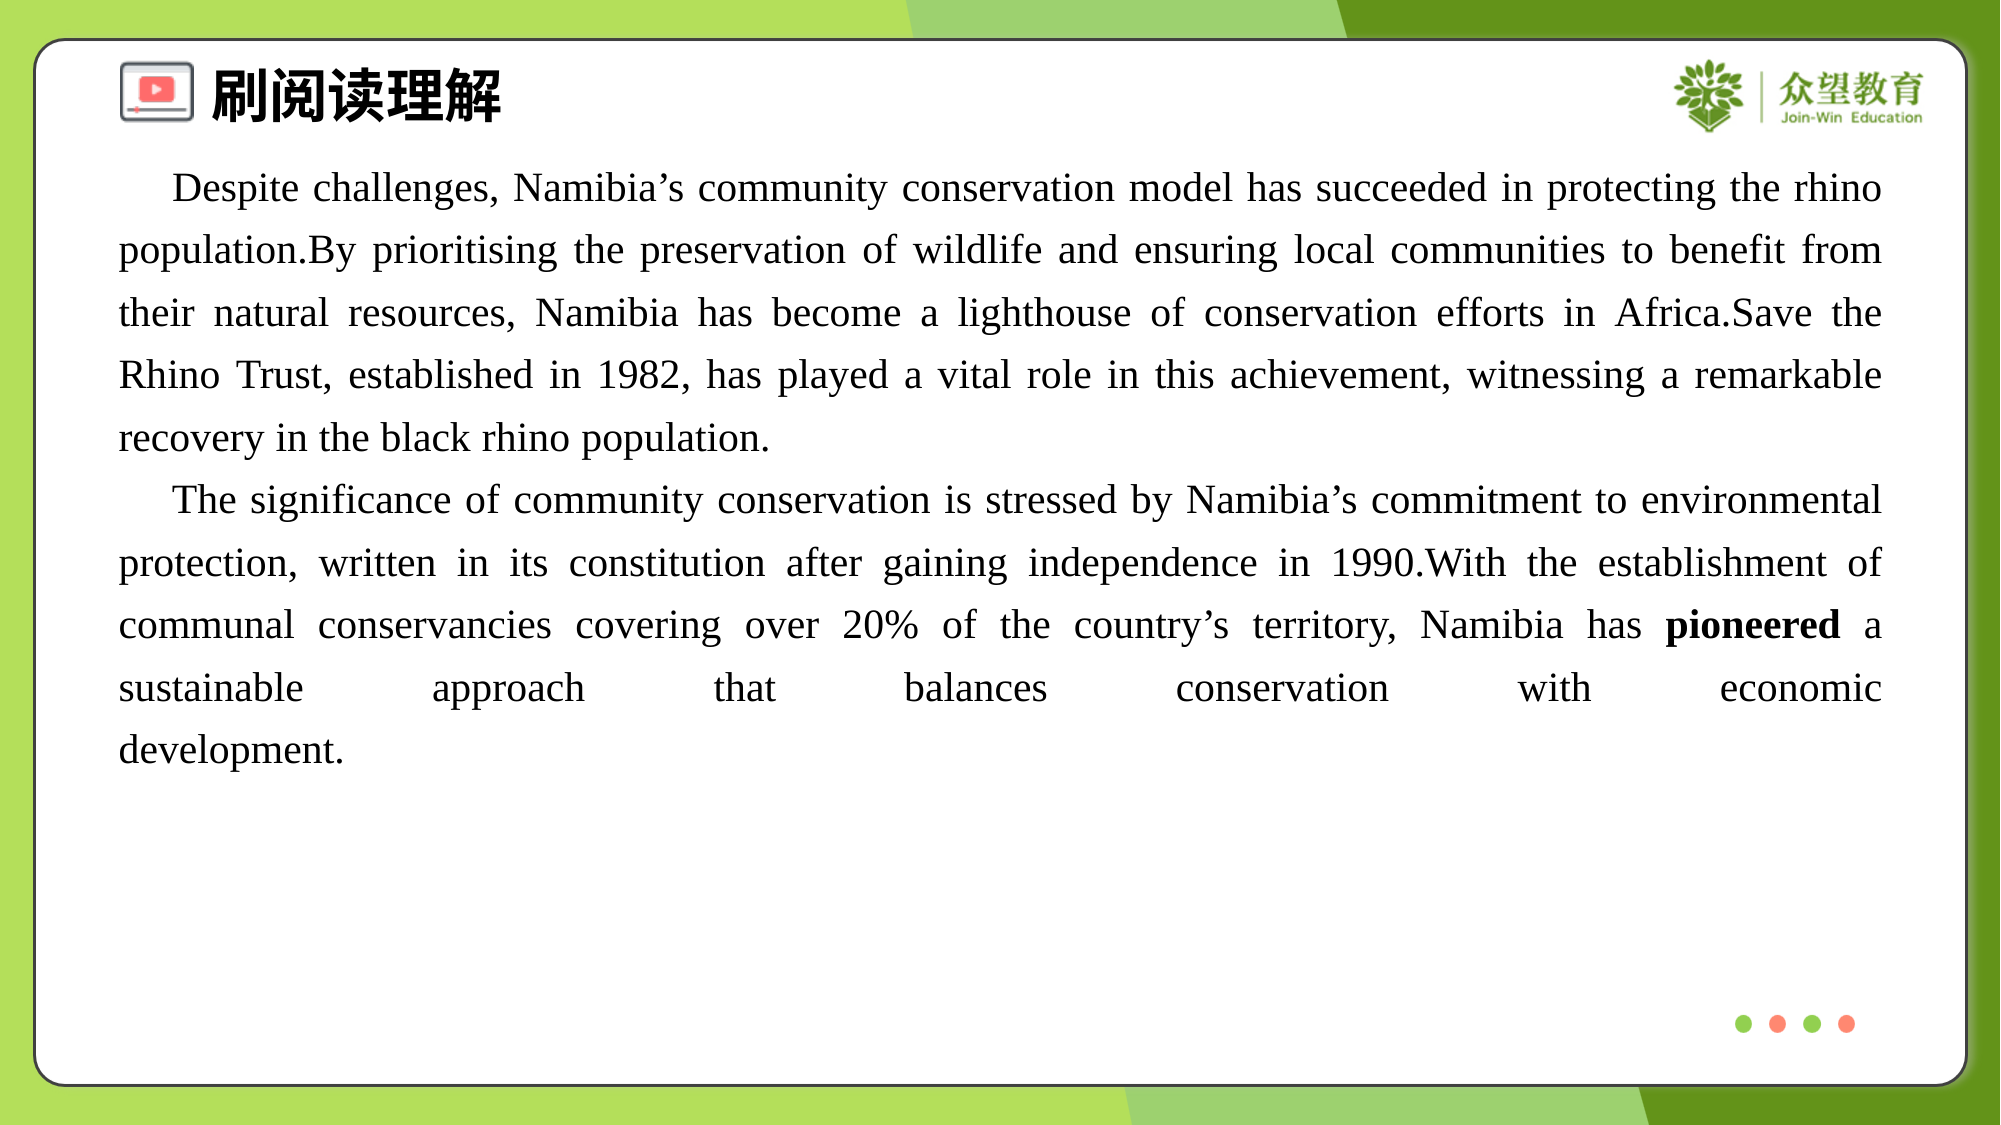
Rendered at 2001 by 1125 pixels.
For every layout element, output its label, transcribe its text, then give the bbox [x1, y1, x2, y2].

text_box Despite challenges, Namibia’s community conservation model has succeeded in protecting the rhino population.By prioritising the preservation of wildlife and ensuring local communities to benefit from their natural resources, Namibia has become a lighthouse of conservation efforts in Africa.Save the Rhino Trust, established in 1982, has played a vital role in this achievement, witnessing a remarkable recovery in the black rhino population. The significance of community conservation is stressed by Namibia’s commitment to environmental protection, written in its constitution after gaining independence in 1990.With the establishment of communal conservancies covering over 20% of the country’s territory, Namibia has pioneered a sustainable approach that balances conservation with economic development.#5 [118, 146, 1883, 704]
picture [0, 0, 2000, 1125]
